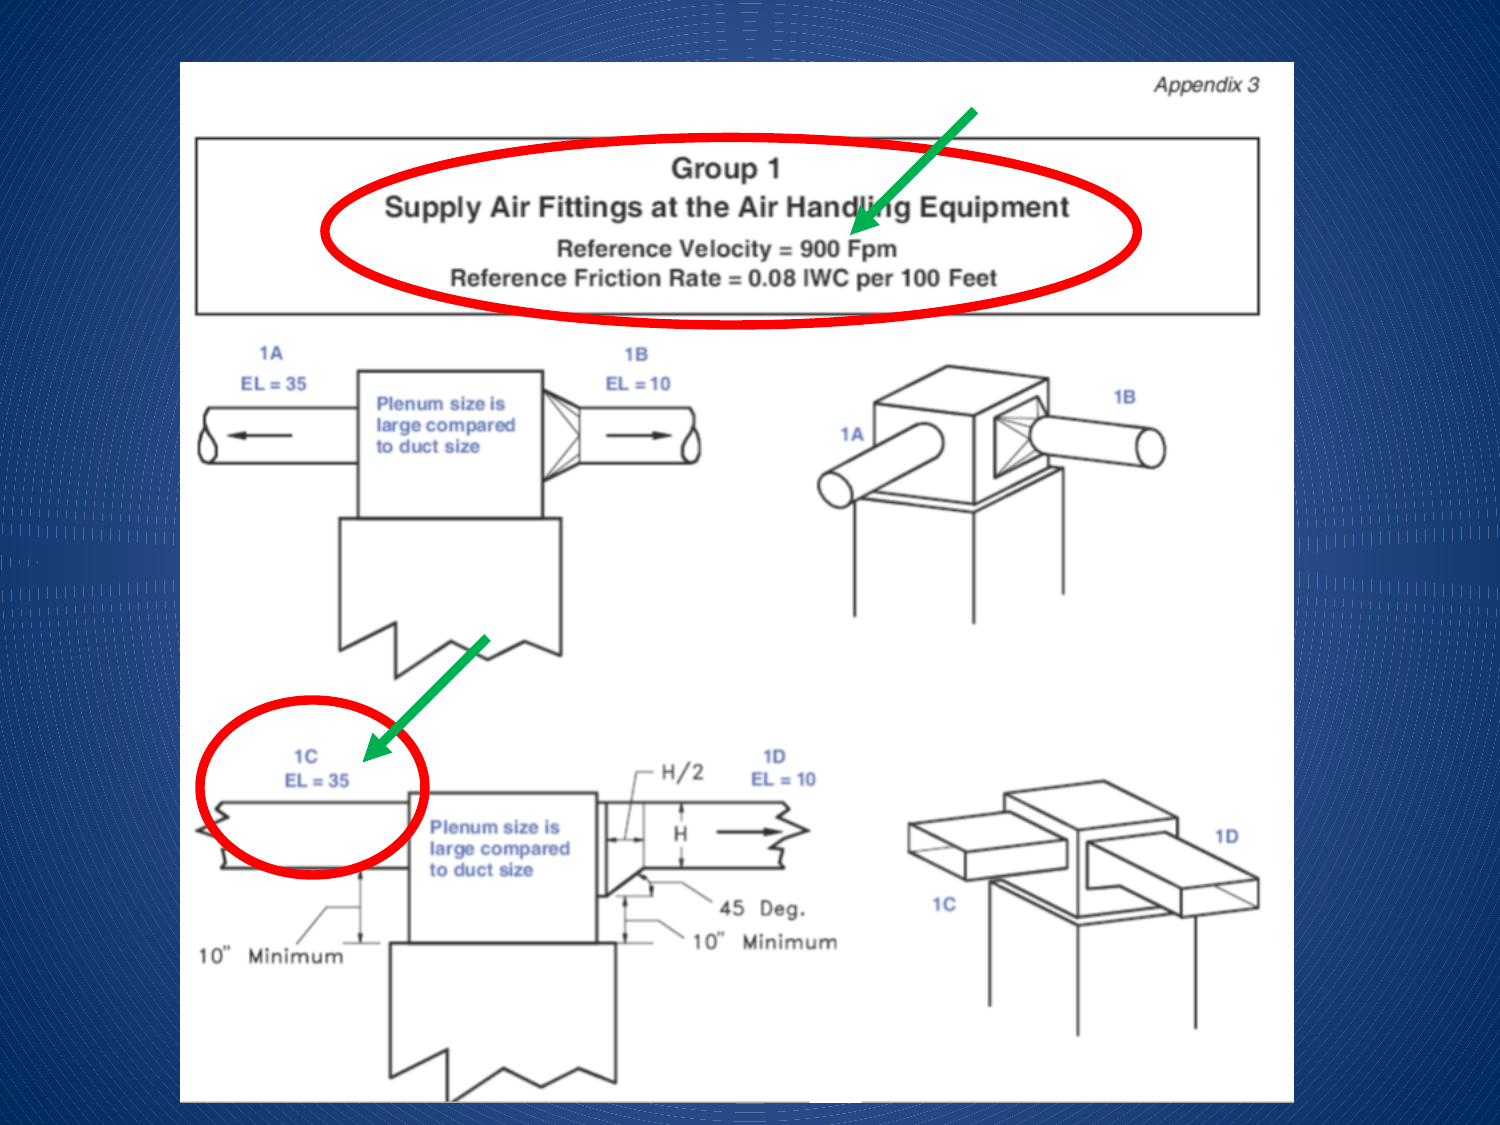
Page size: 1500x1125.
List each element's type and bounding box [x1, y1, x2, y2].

text_box [362, 637, 488, 763]
text_box [849, 109, 976, 236]
picture [180, 62, 1294, 1104]
